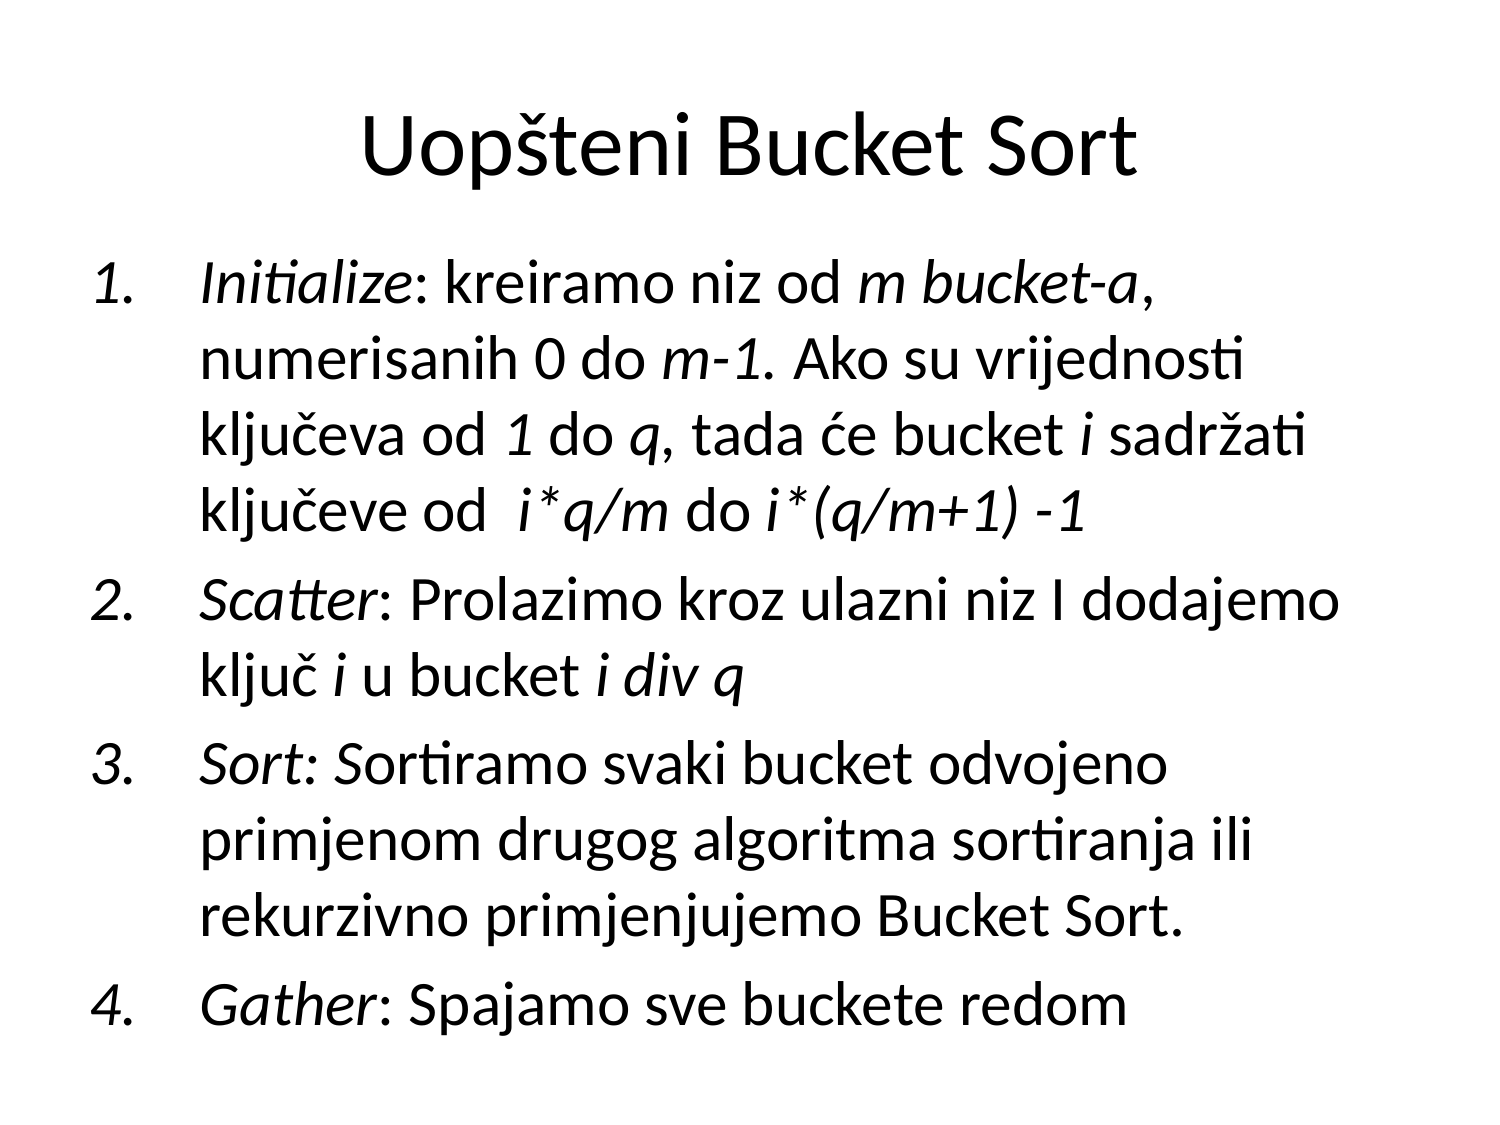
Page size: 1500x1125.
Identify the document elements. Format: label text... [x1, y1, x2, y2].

text_box Initialize: kreiramo niz od m bucket-a, numerisanih 0 do m-1. Ako su vrijednosti ključeva od 1 do q, tada će bucket i sadržati ključeve od i*q/m do i*(q/m+1) -1 Scatter: Prolazimo kroz ulazni niz I dodajemo ključ i u bucket i div q Sort: Sortiramo svaki bucket odvojeno primjenom drugog algoritma sortiranja ili rekurzivno primjenjujemo Bucket Sort. Gather: Spajamo sve buckete redom [74, 232, 1455, 1050]
text_box Uopšteni Bucket Sort [75, 45, 1425, 232]
